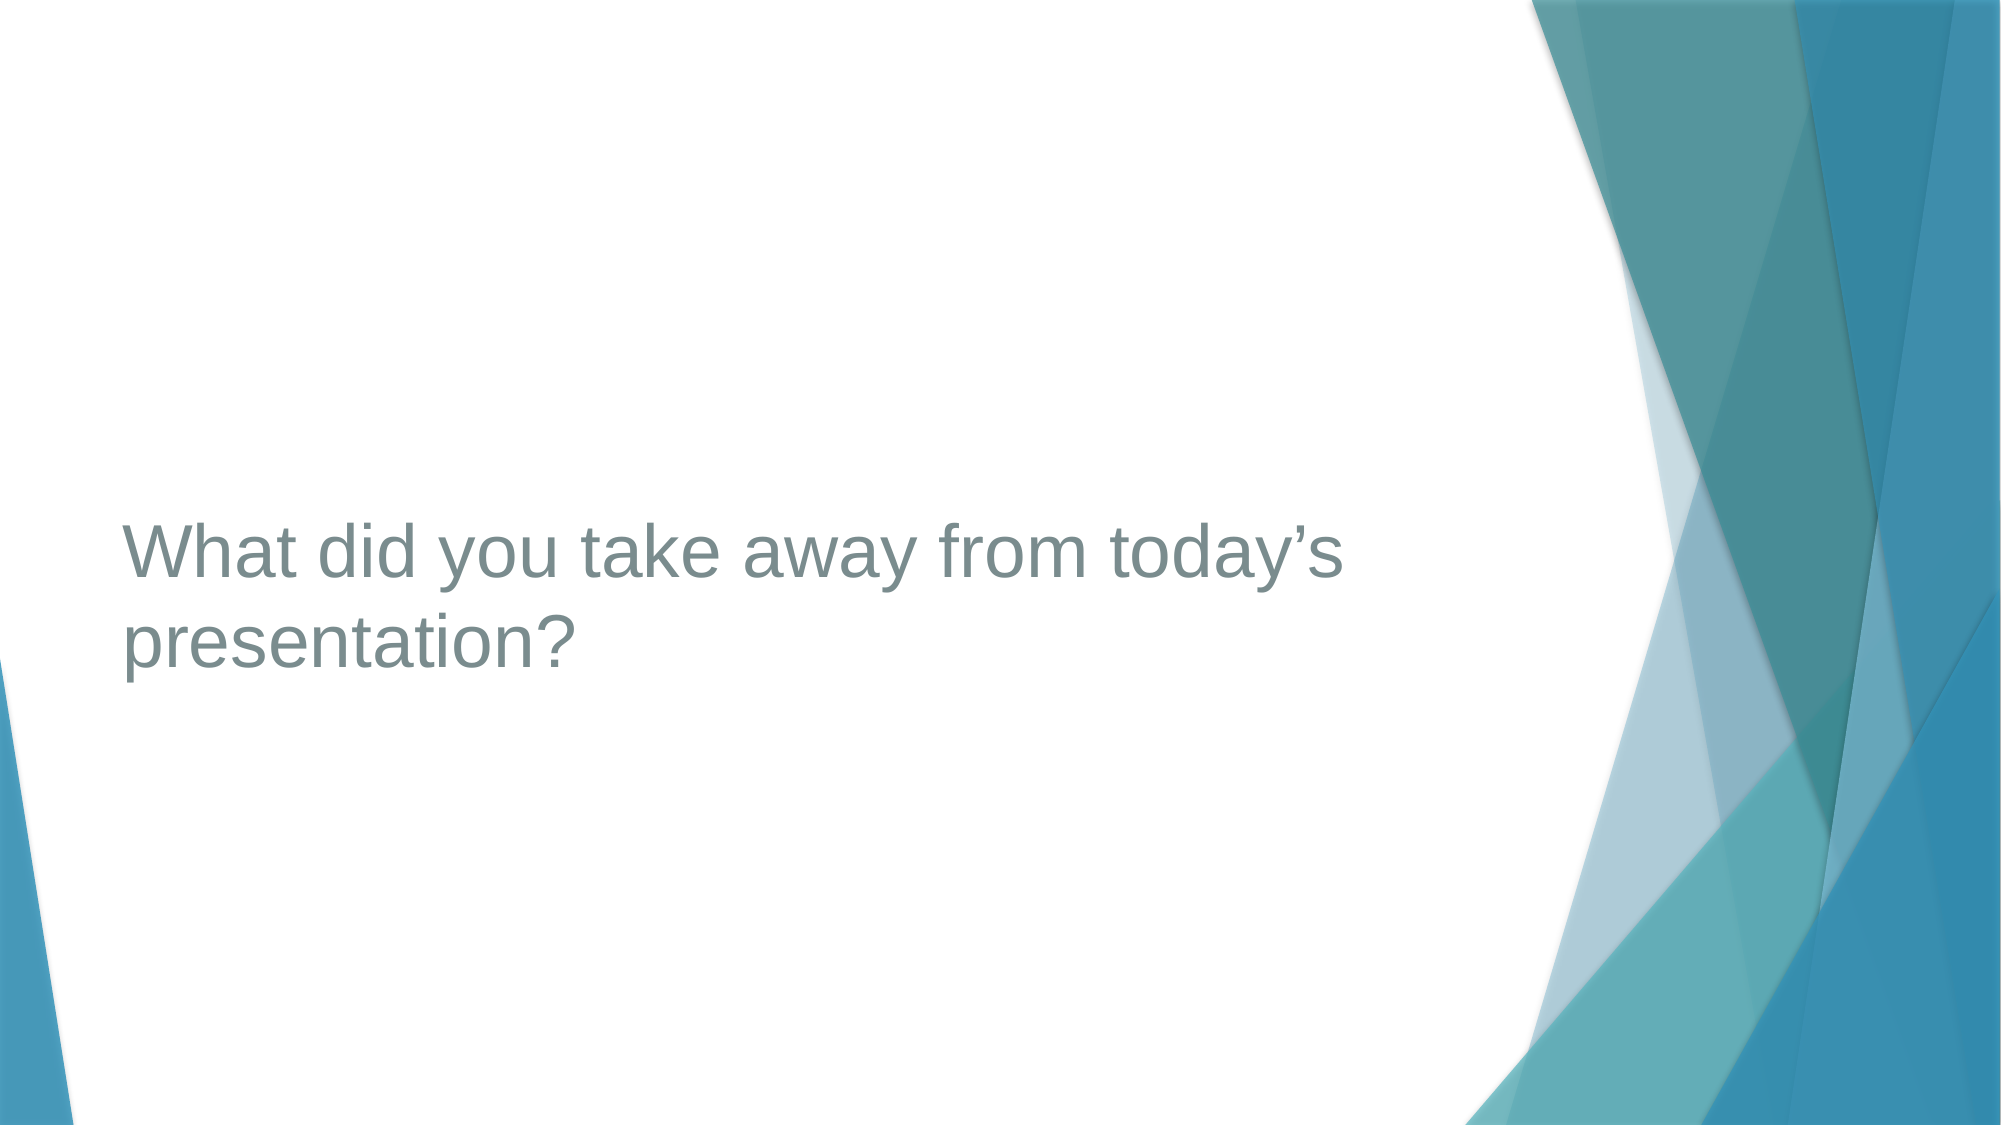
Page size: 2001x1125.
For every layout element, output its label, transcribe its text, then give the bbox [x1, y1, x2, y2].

title What did you take away from today’s presentation? [111, 443, 1522, 743]
